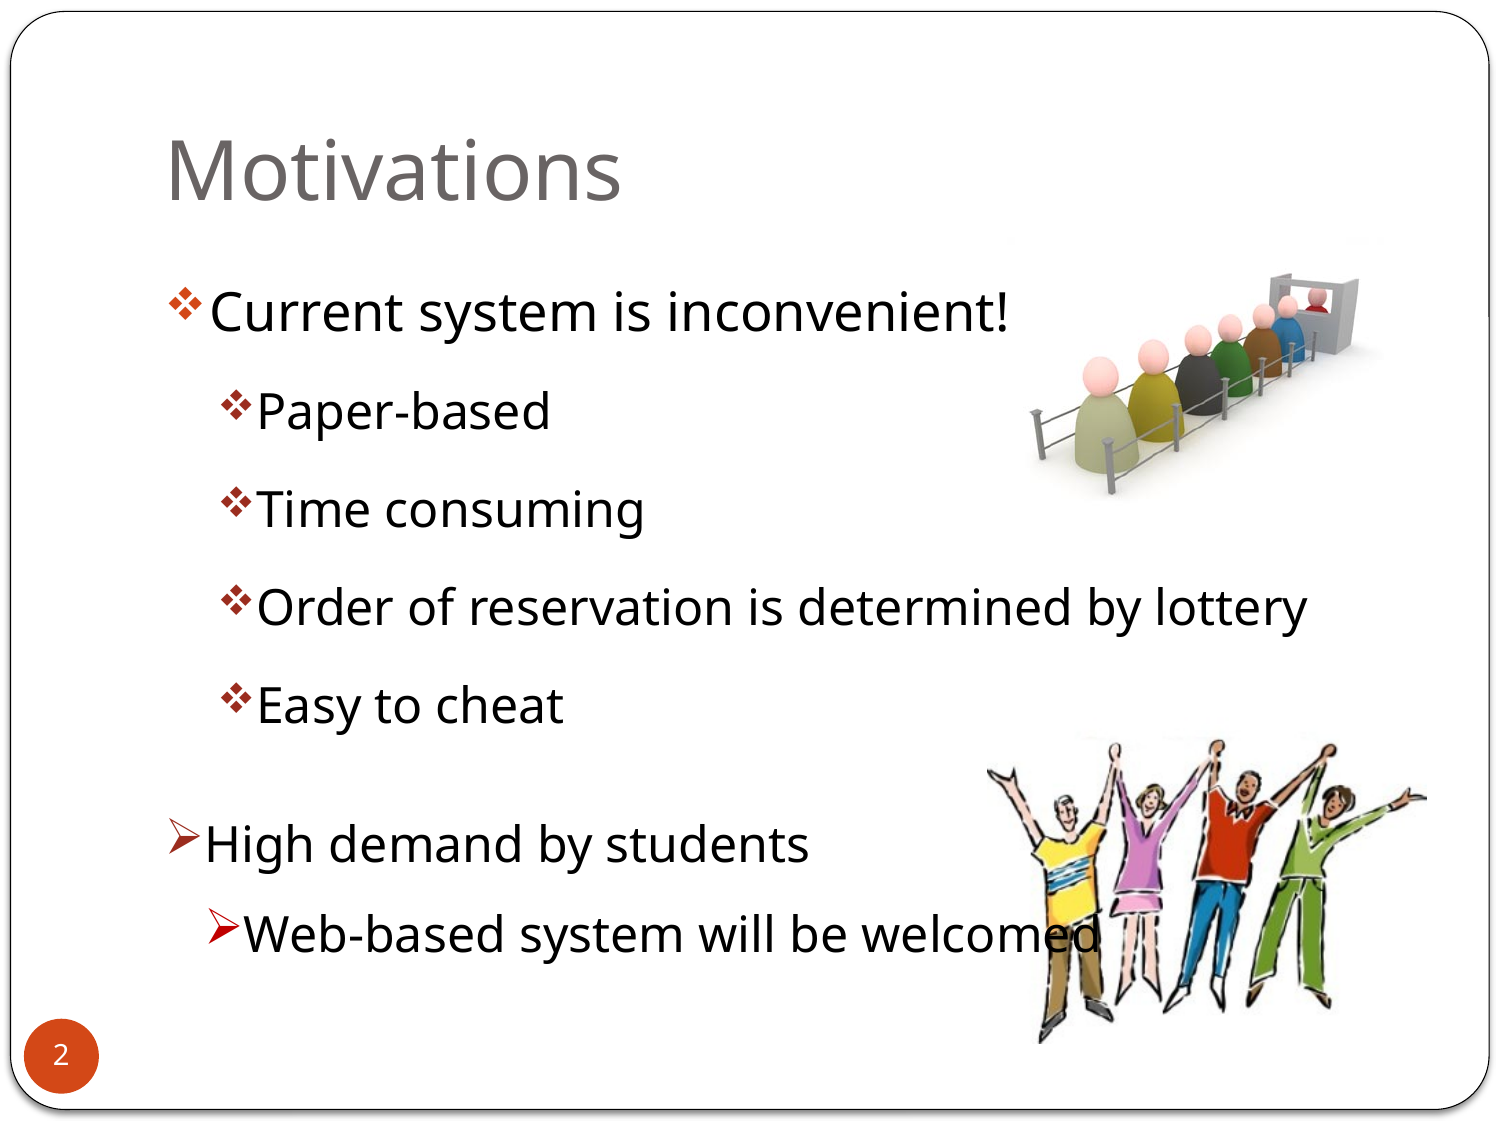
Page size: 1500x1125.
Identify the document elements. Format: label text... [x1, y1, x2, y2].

slide_number 2 [23, 1018, 99, 1094]
picture [987, 674, 1427, 1045]
text_box High demand by students Web-based system will be welcomed [150, 774, 981, 1030]
title Motivations [150, 45, 1425, 233]
list Current system is inconvenient! Paper-based Time consuming Order of reservation is determined by lottery Easy to cheat [150, 237, 1425, 750]
picture [999, 237, 1384, 526]
